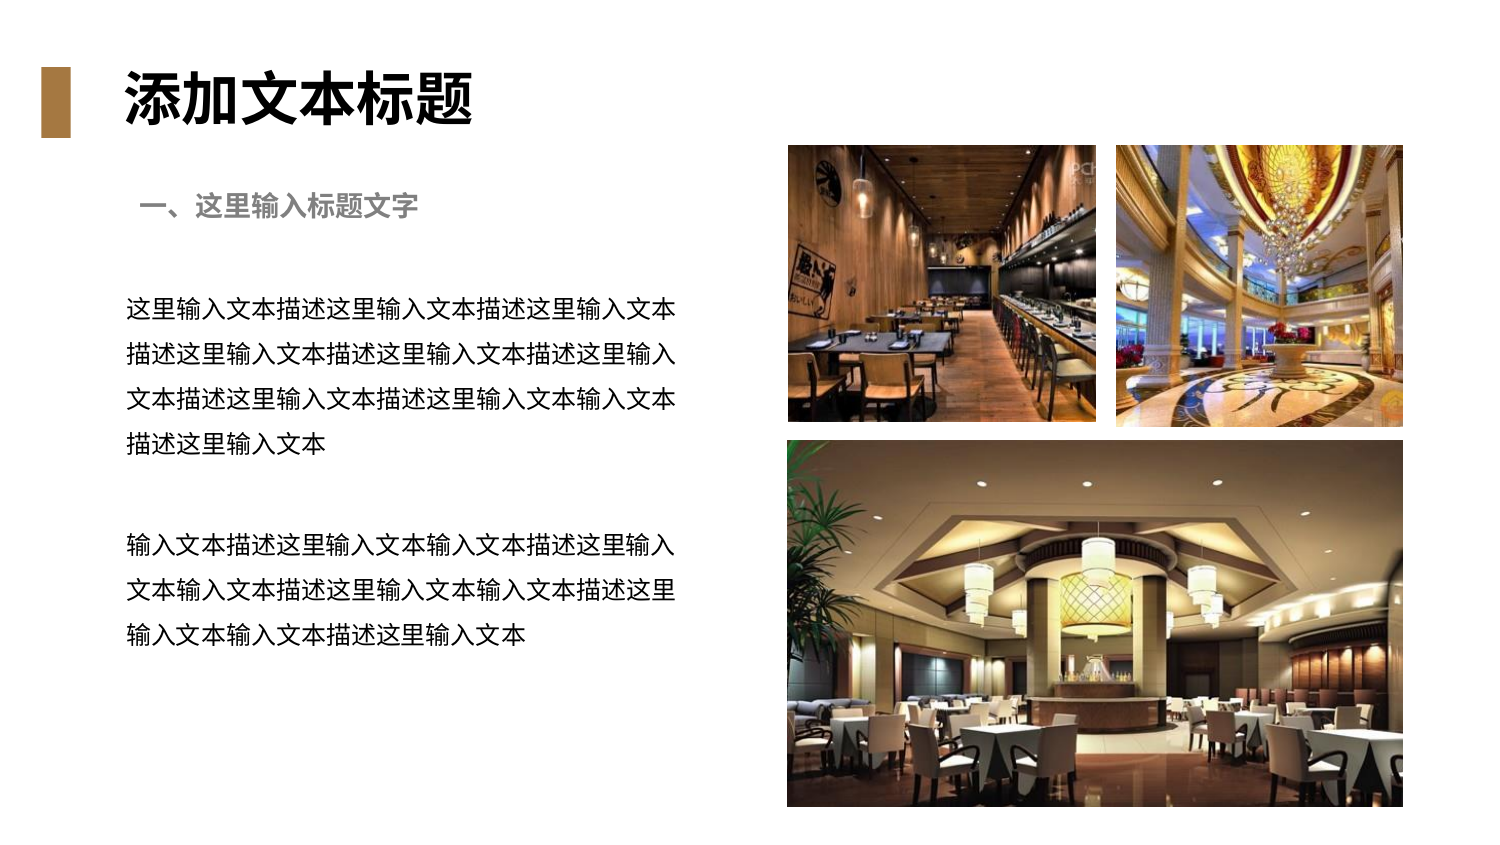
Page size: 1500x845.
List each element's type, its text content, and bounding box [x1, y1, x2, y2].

text_box 一、这里输入标题文字 [111, 163, 706, 230]
picture [1110, 145, 1403, 427]
picture [752, 145, 1096, 427]
text_box 这里输入文本描述这里输入文本描述这里输入文本描述这里输入文本描述这里输入文本描述这里输入文本描述这里输入文本描述这里输入文本输入文本描述这里输入文本 [111, 271, 706, 466]
text_box 输入文本描述这里输入文本输入文本描述这里输入文本输入文本描述这里输入文本输入文本描述这里输入文本输入文本描述这里输入文本 [111, 507, 706, 657]
picture [787, 440, 1403, 807]
text_box 添加文本标题 [108, 54, 633, 140]
